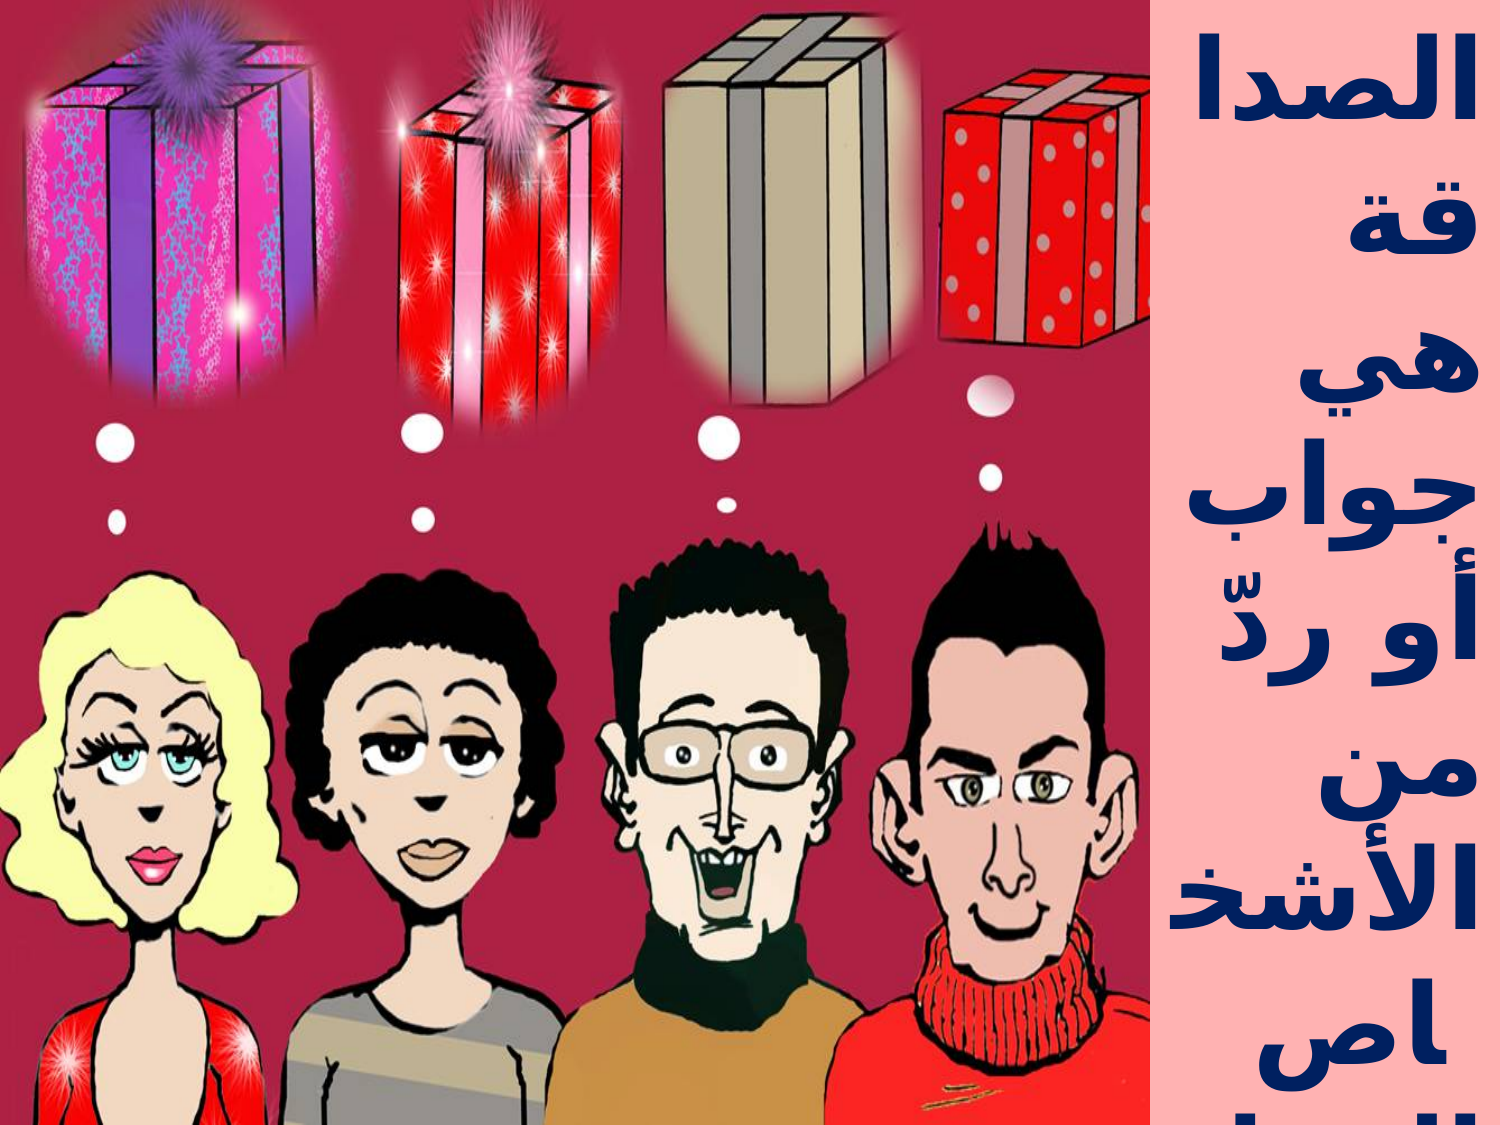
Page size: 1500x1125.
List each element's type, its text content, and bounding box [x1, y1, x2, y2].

text_box الصداقة هي جواب أو ردّ من الأشخاص الهدايا إلى الآب الذي يهبهم. [1152, 0, 1500, 1125]
picture [0, 0, 1151, 1125]
